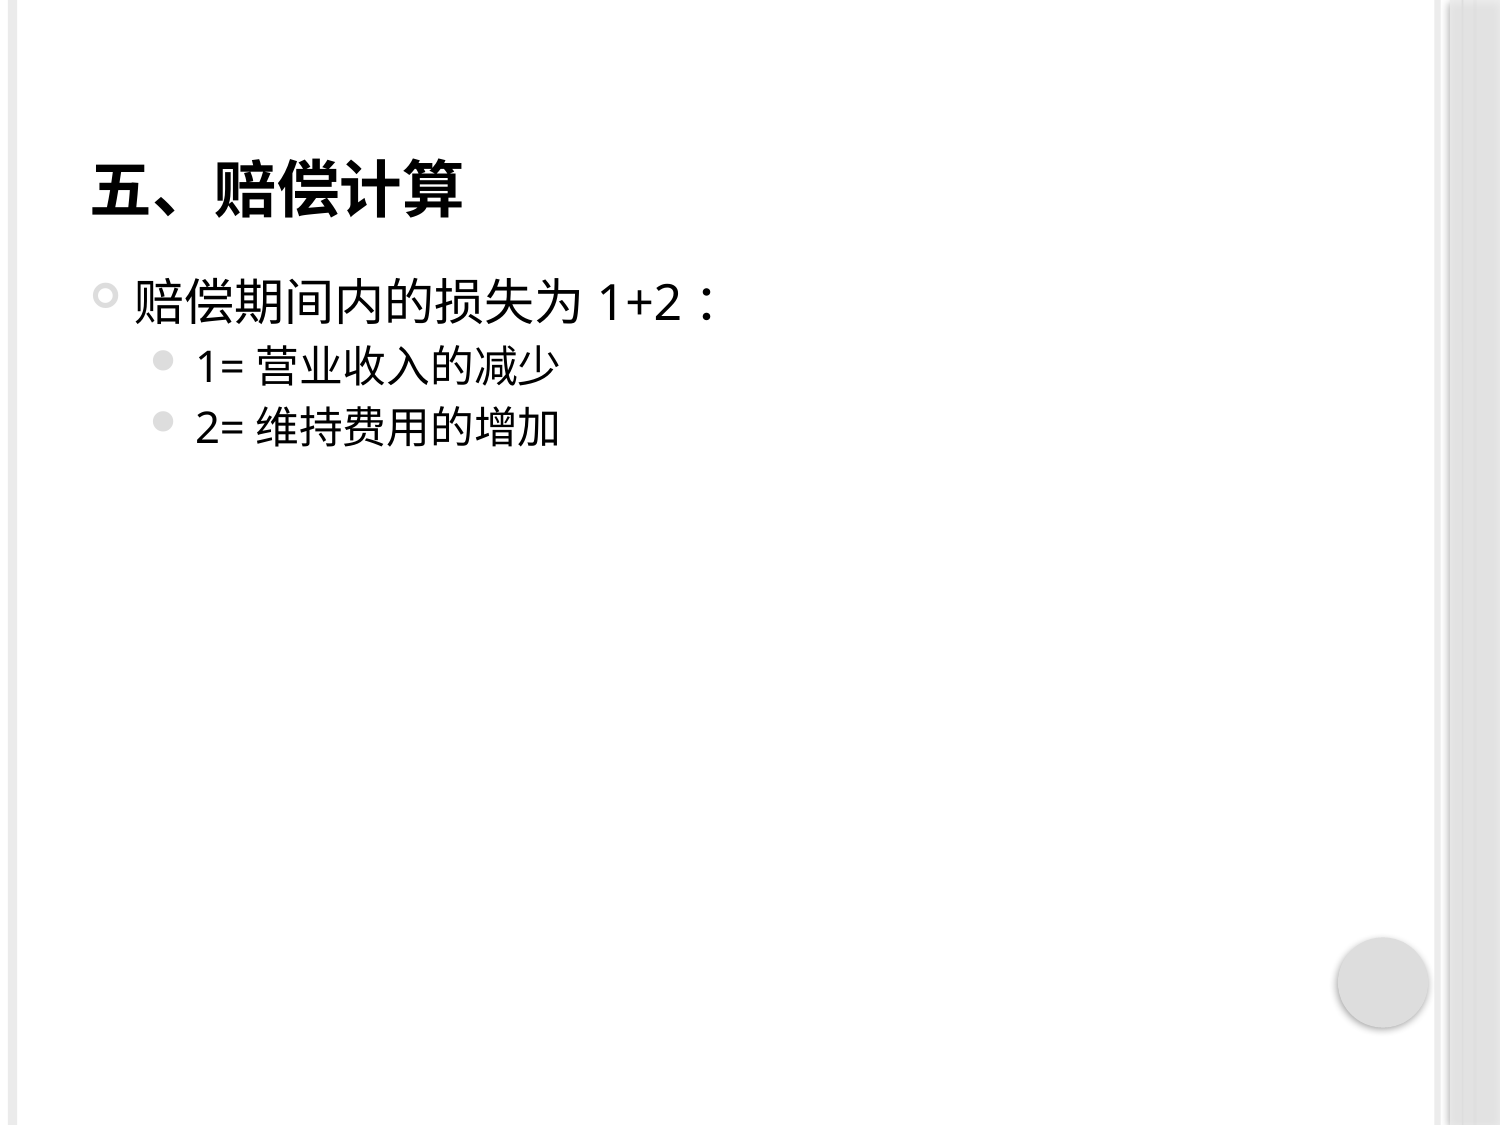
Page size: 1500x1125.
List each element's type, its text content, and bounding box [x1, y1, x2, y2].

list 赔偿期间内的损失为1+2： 1=营业收入的减少 2=维持费用的增加 [74, 262, 1301, 1063]
title 五、赔偿计算 [75, 45, 1300, 233]
